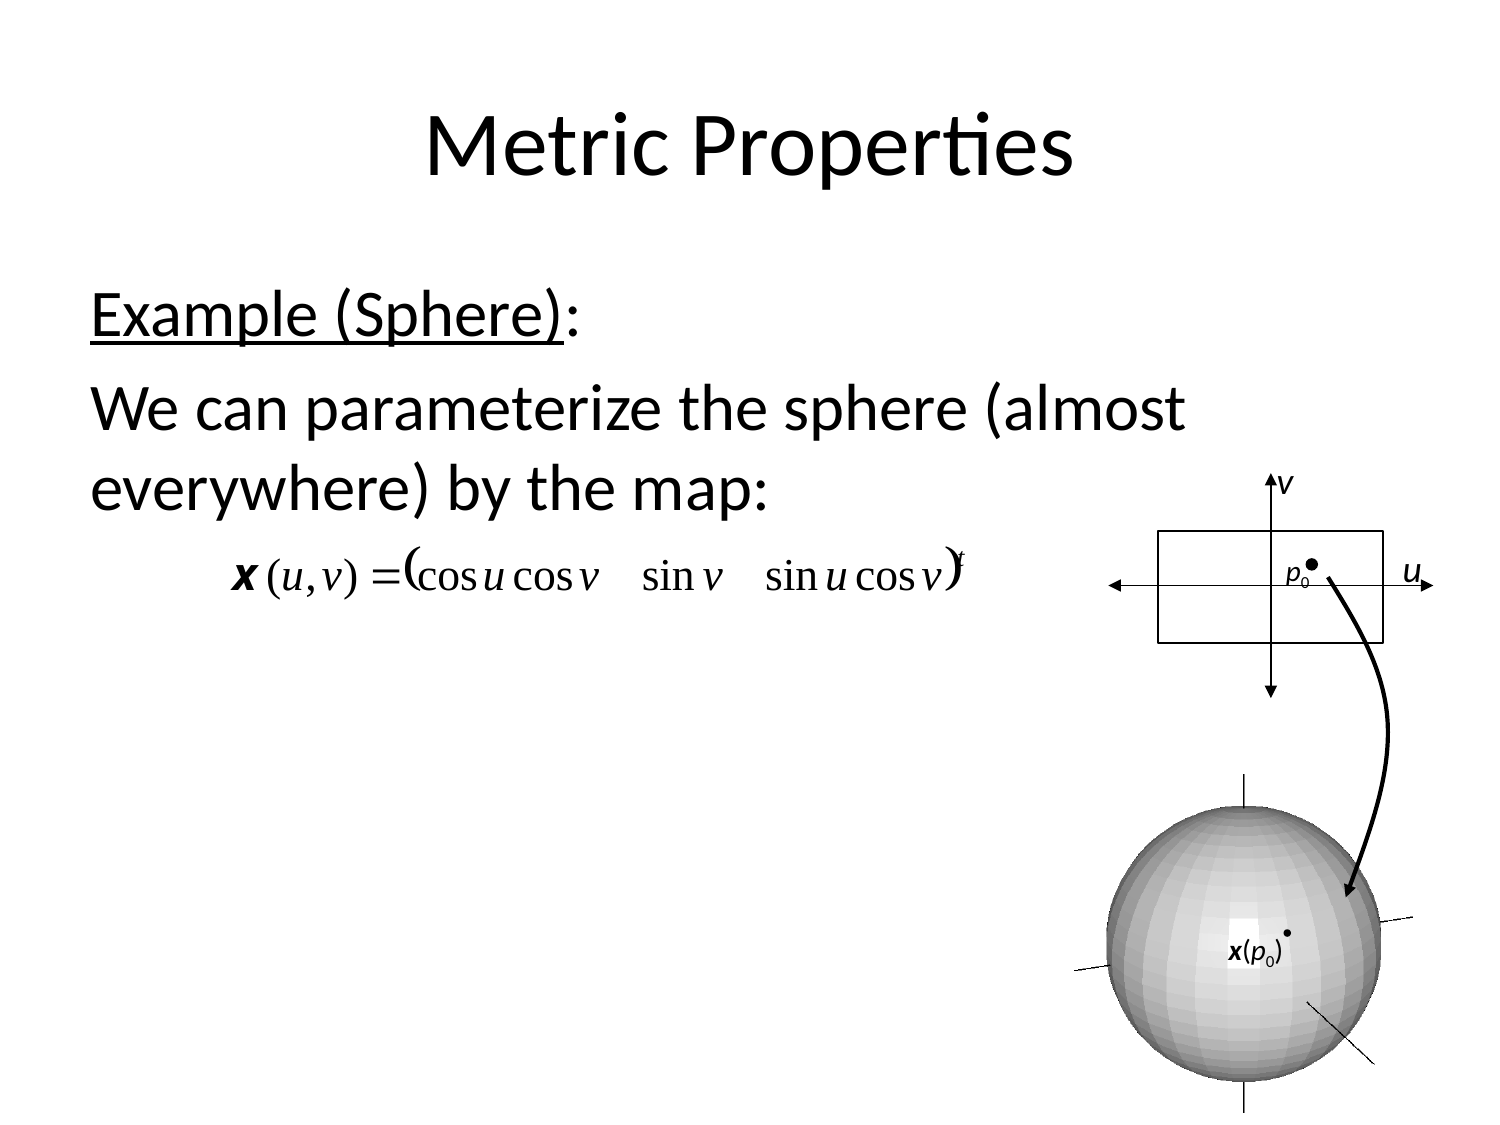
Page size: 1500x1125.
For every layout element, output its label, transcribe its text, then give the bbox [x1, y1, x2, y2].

picture [1074, 774, 1413, 1113]
text_box p0 [1276, 593, 1325, 599]
text_box [1328, 593, 1389, 772]
text_box [1340, 593, 1385, 645]
text_box [1156, 529, 1266, 584]
list Example (Sphere): We can parameterize the sphere (almost everywhere) by the map: [75, 262, 1425, 1125]
text_box u [1387, 537, 1437, 598]
text_box [1276, 593, 1331, 645]
text_box [1156, 593, 1266, 645]
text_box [224, 537, 975, 610]
text_box [1327, 576, 1334, 584]
text_box v [1261, 449, 1309, 510]
title Metric Properties [75, 45, 1425, 233]
text_box p0 [1276, 544, 1325, 584]
text_box [1276, 529, 1385, 584]
